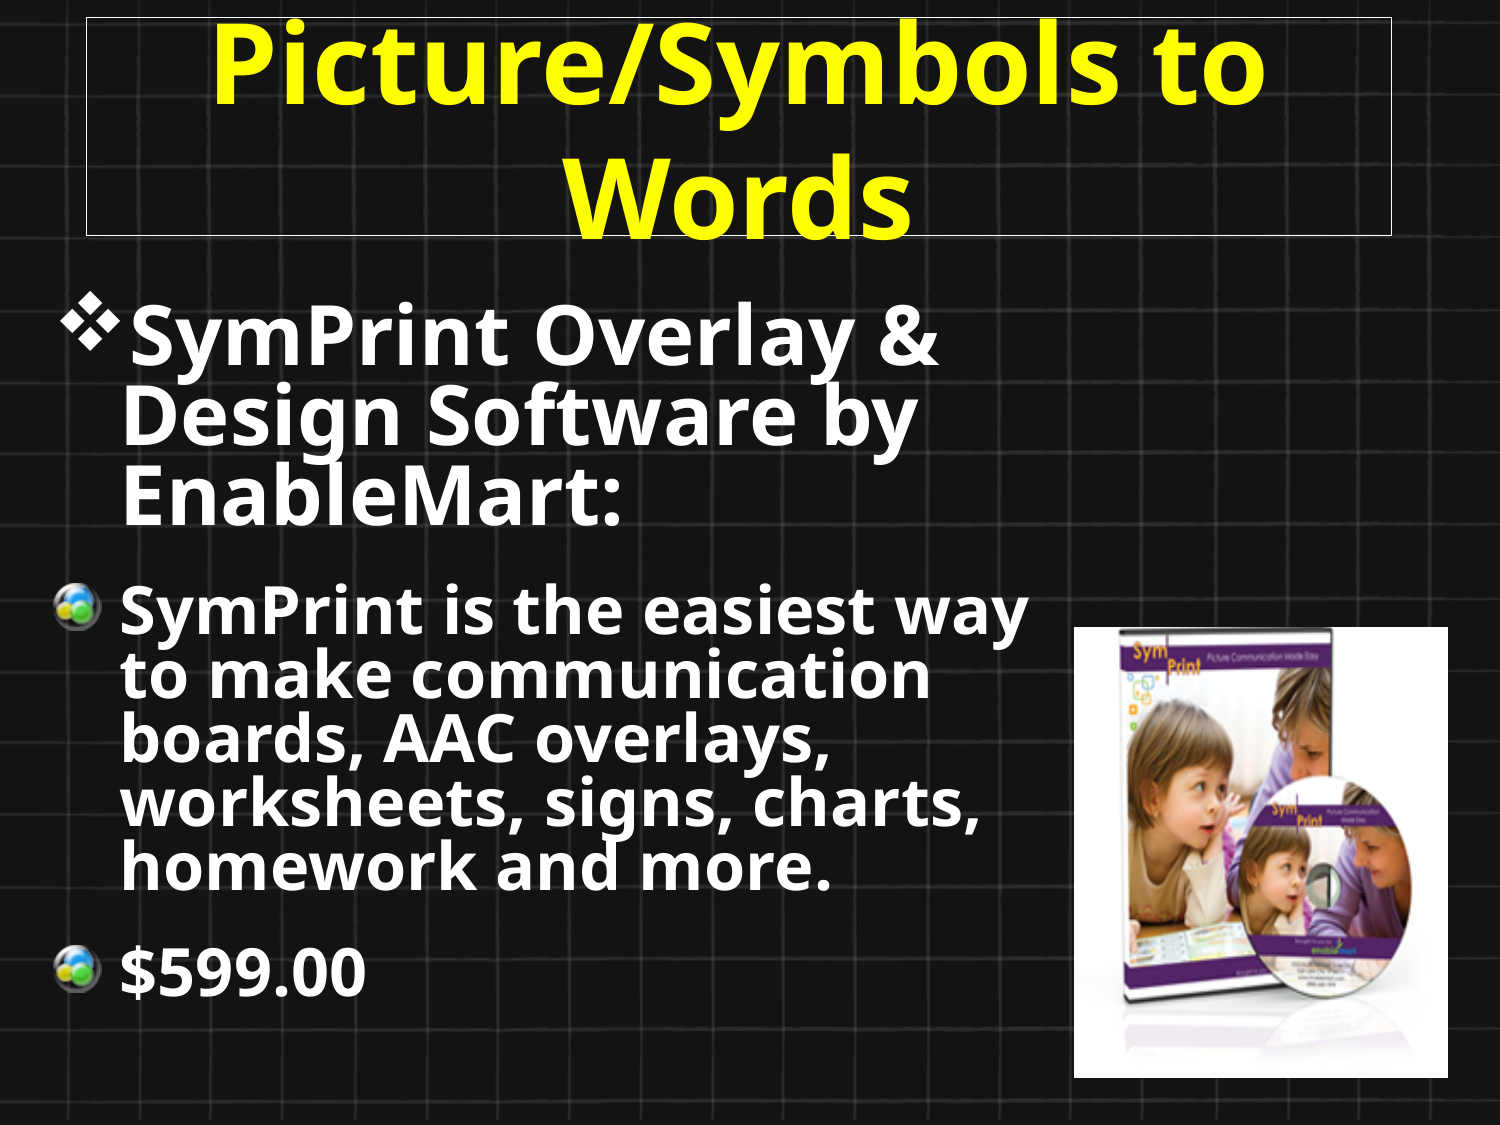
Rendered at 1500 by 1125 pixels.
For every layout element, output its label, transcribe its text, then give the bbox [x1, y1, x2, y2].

picture [0, 0, 1500, 1125]
title Picture/Symbols to Words [86, 17, 1392, 236]
list SymPrint Overlay & Design Software by EnableMart: SymPrint is the easiest way to make communication boards, AAC overlays, worksheets, signs, charts, homework and more. $599.00 [38, 294, 1111, 1125]
picture [53, 583, 102, 631]
picture [53, 945, 102, 993]
